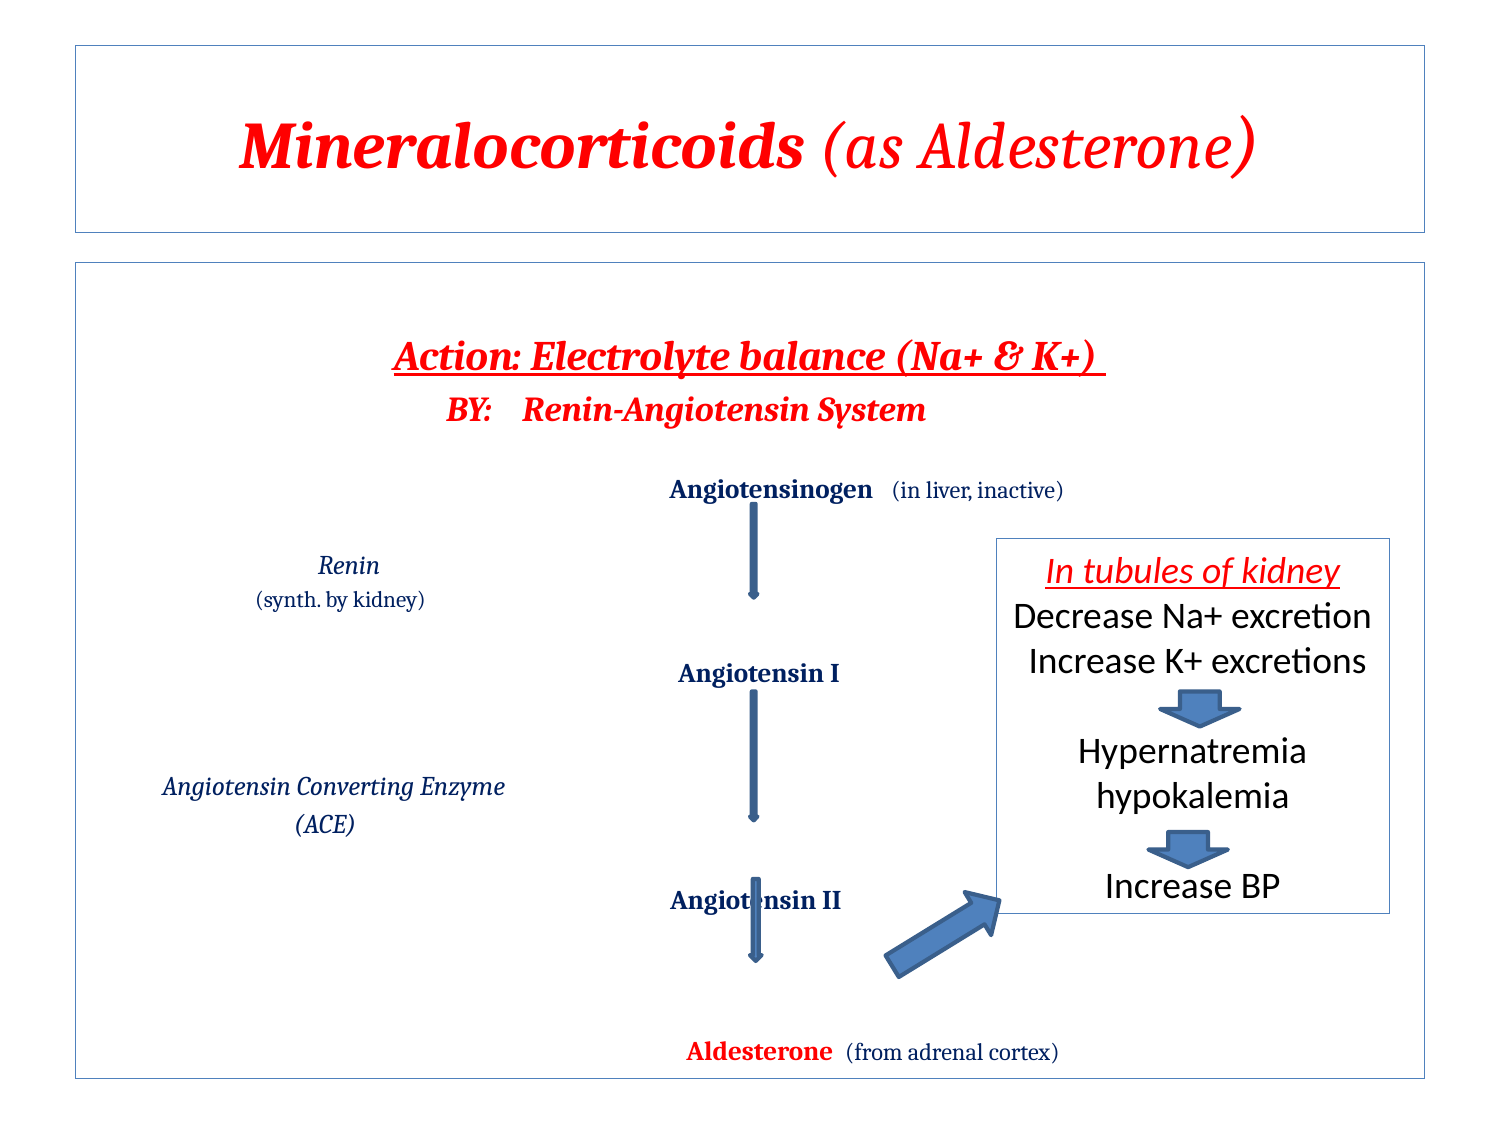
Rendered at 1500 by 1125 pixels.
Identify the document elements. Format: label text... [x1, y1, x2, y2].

text_box [1146, 829, 1230, 870]
text_box In tubules of kidney Decrease Na+ excretion Increase K+ excretions Hypernatremia hypokalemia Increase BP [996, 538, 1390, 914]
text_box [1158, 689, 1242, 729]
text_box [748, 876, 764, 964]
text_box [748, 689, 760, 823]
list Action: Electrolyte balance (Na+ & K+) BY: Renin-Angiotensin System Angiotensinogen (in liver, inactive) Renin (synth. by kidney) Angiotensin I Angiotensin Converting Enzyme (ACE) Angiotensin II Aldesterone (from adrenal cortex) [75, 262, 1425, 1079]
text_box [748, 501, 760, 600]
title Mineralocorticoids (as Aldesterone) [75, 45, 1425, 233]
text_box [883, 889, 1002, 980]
